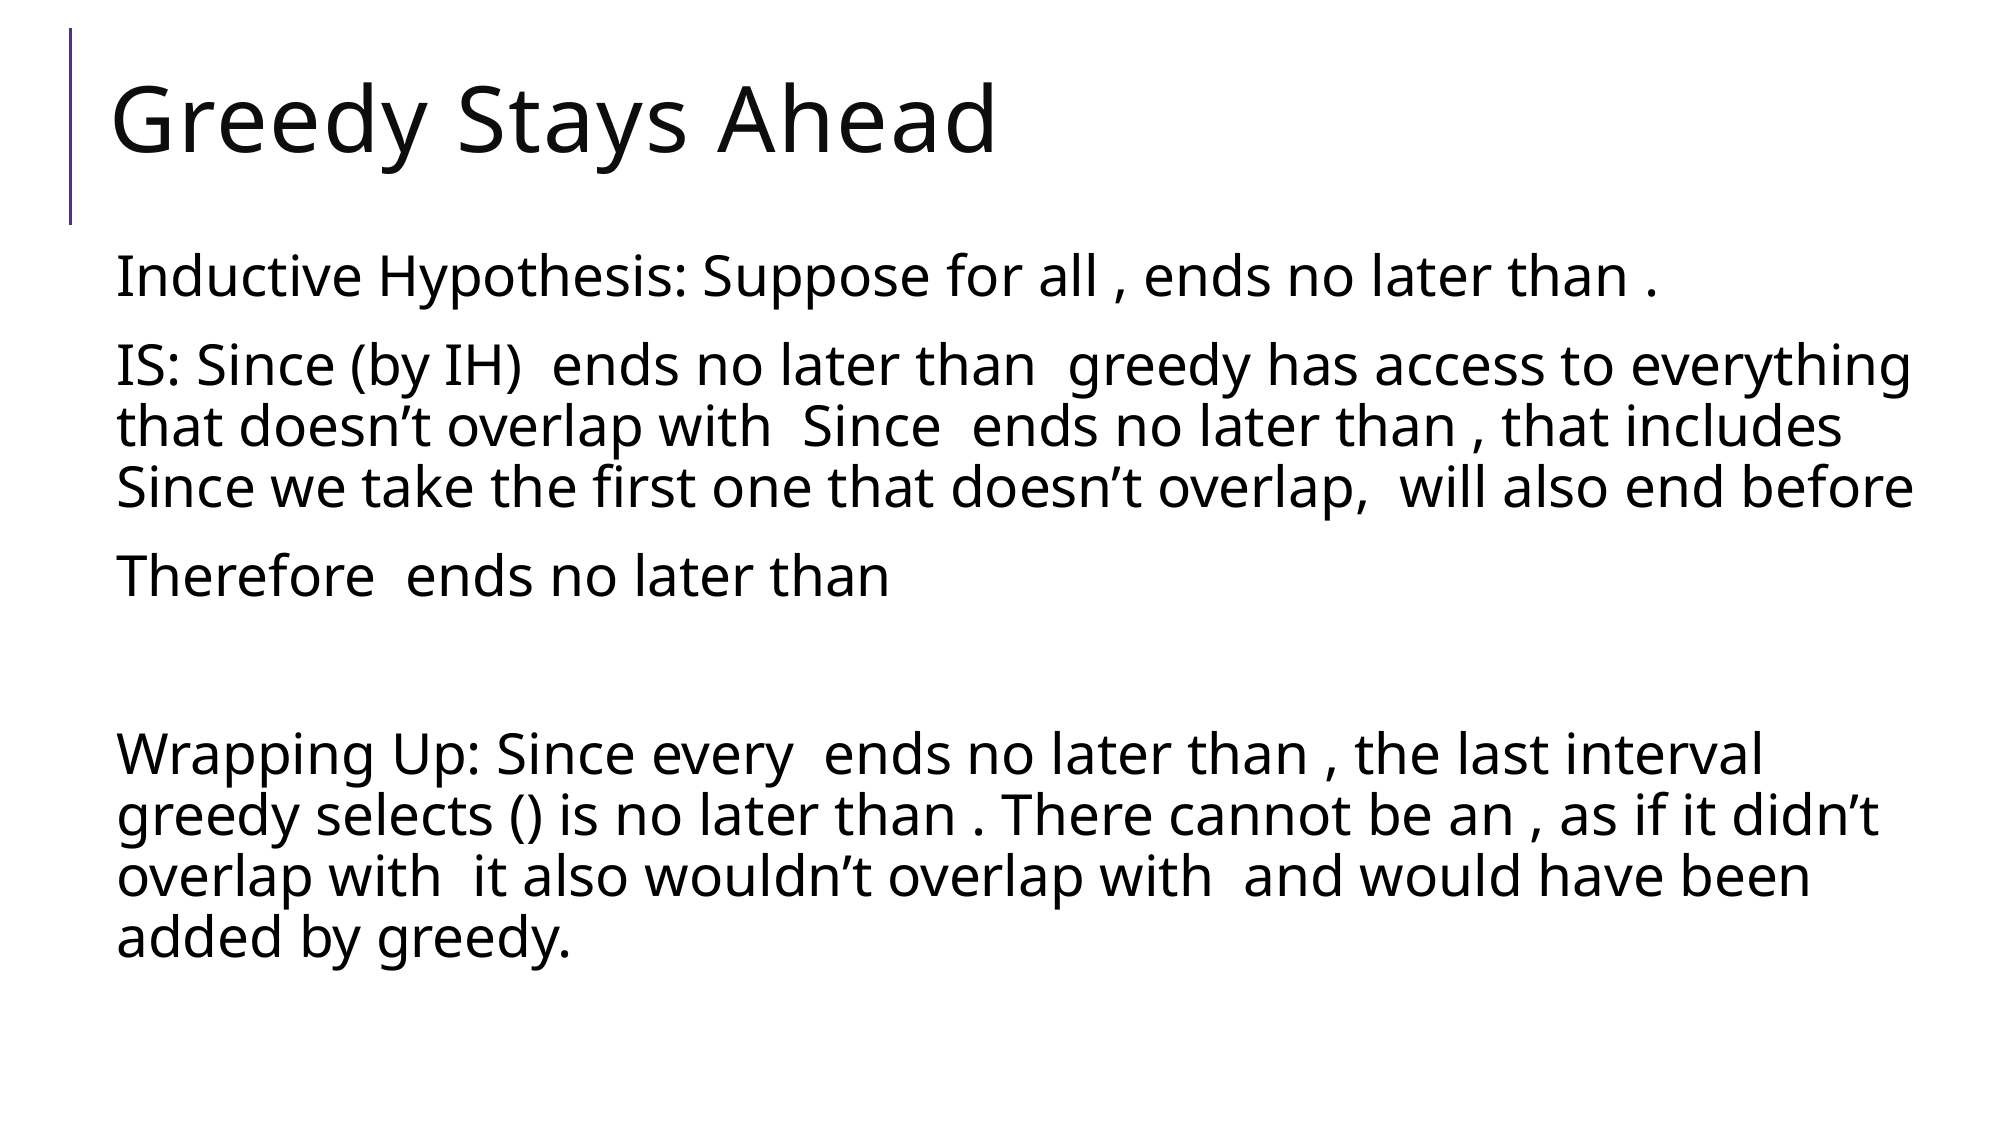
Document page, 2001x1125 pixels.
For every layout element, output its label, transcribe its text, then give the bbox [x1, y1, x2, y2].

title Greedy Stays Ahead [94, 43, 1930, 210]
